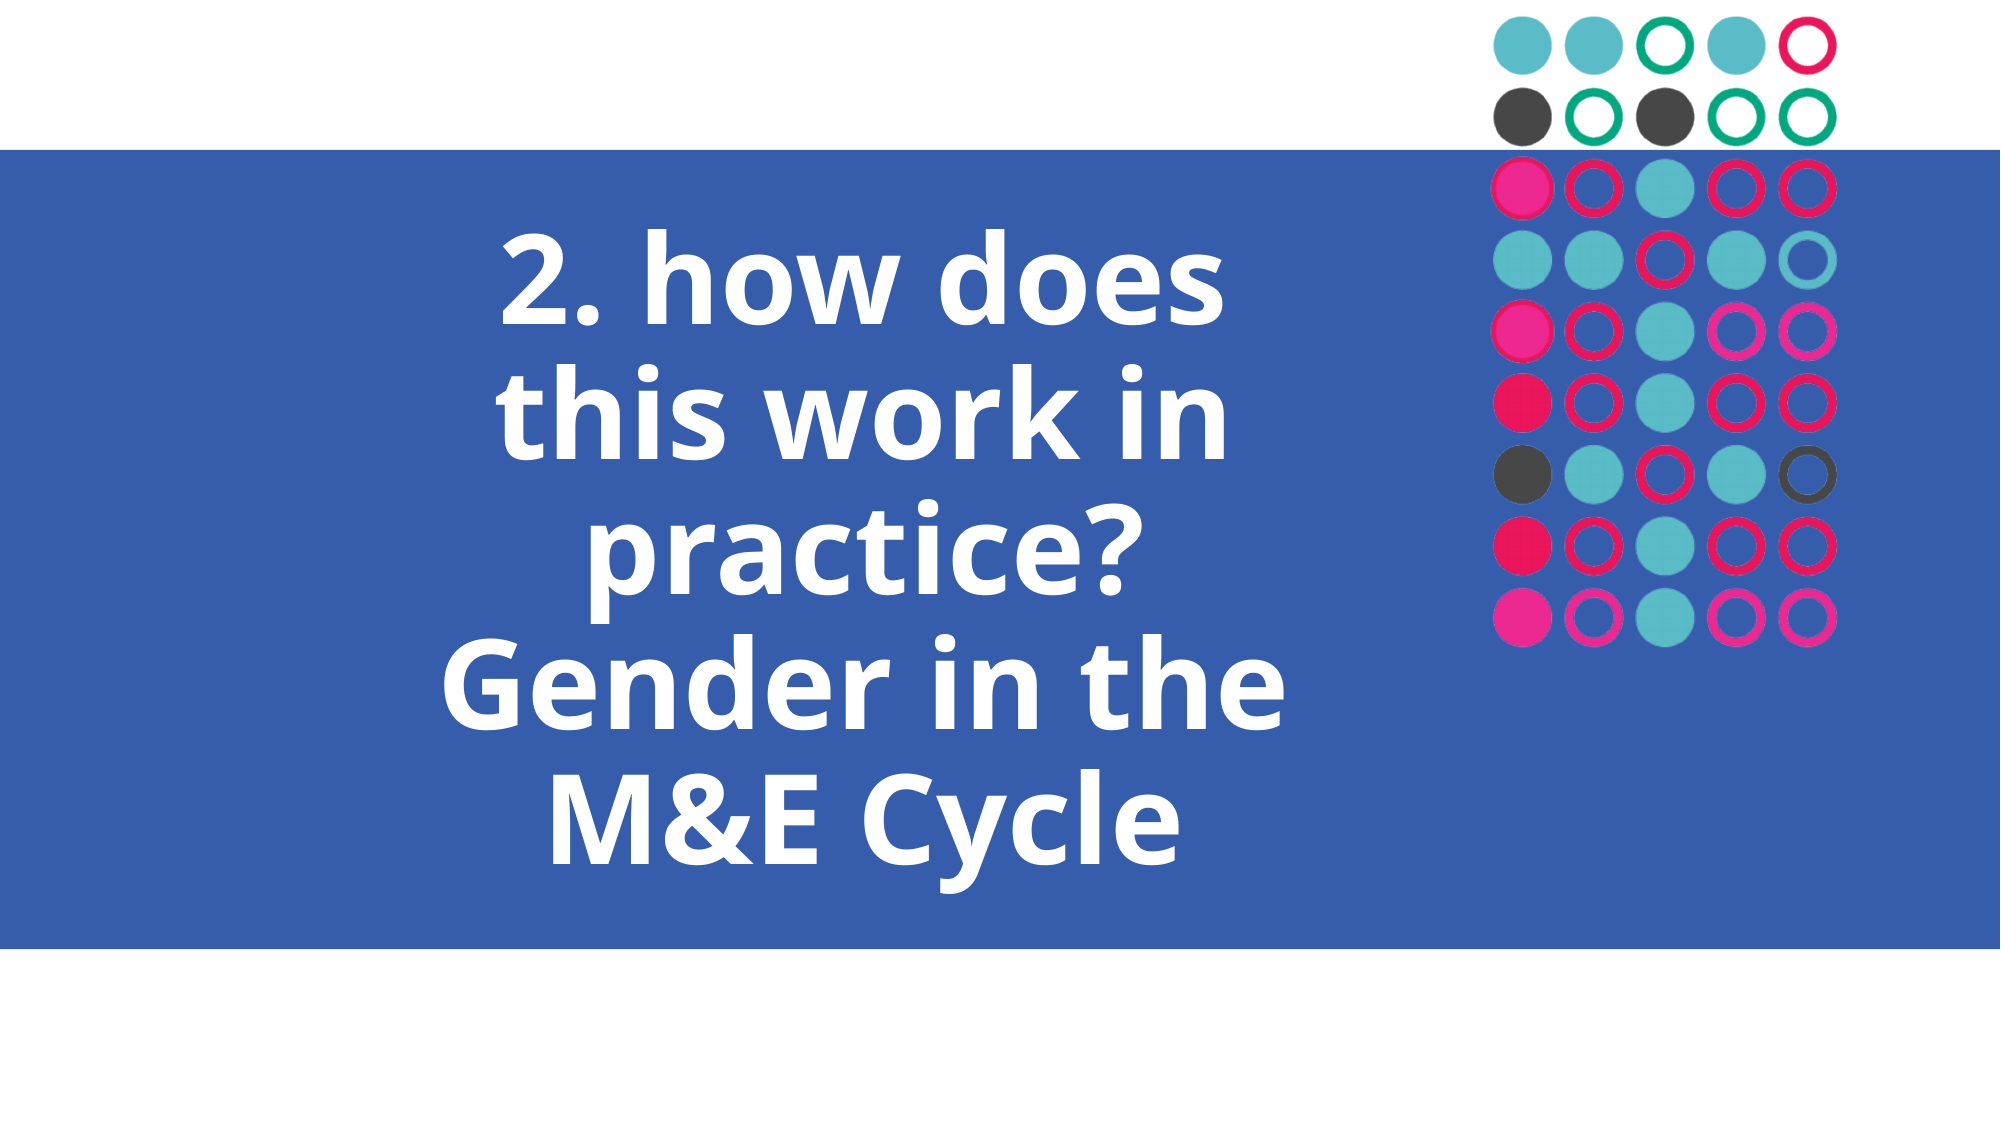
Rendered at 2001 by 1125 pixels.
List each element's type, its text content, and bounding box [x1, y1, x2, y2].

picture [1486, 8, 1840, 655]
title 2. how does this work in practice? Gender in the M&E Cycle [417, 299, 1311, 808]
